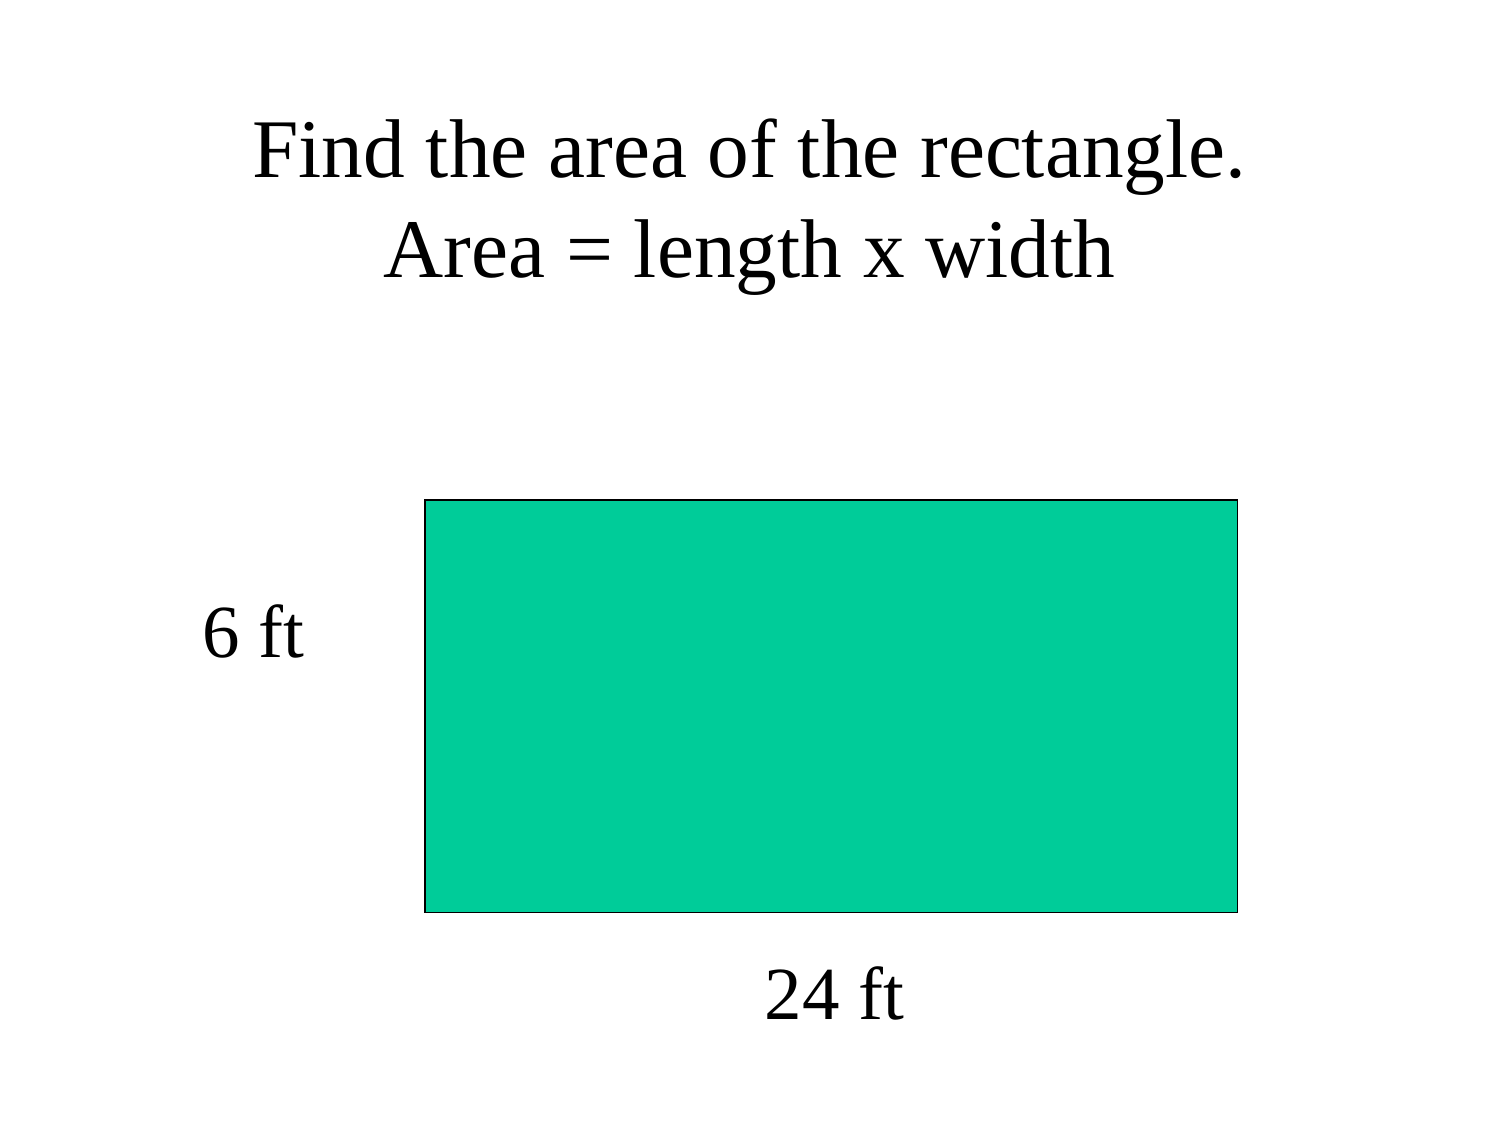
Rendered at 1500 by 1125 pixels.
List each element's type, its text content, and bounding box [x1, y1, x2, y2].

title Find the area of the rectangle. Area = length x width [112, 99, 1388, 288]
text_box [424, 500, 1238, 913]
text_box 24 ft [749, 937, 988, 1043]
text_box 6 ft [187, 574, 400, 680]
